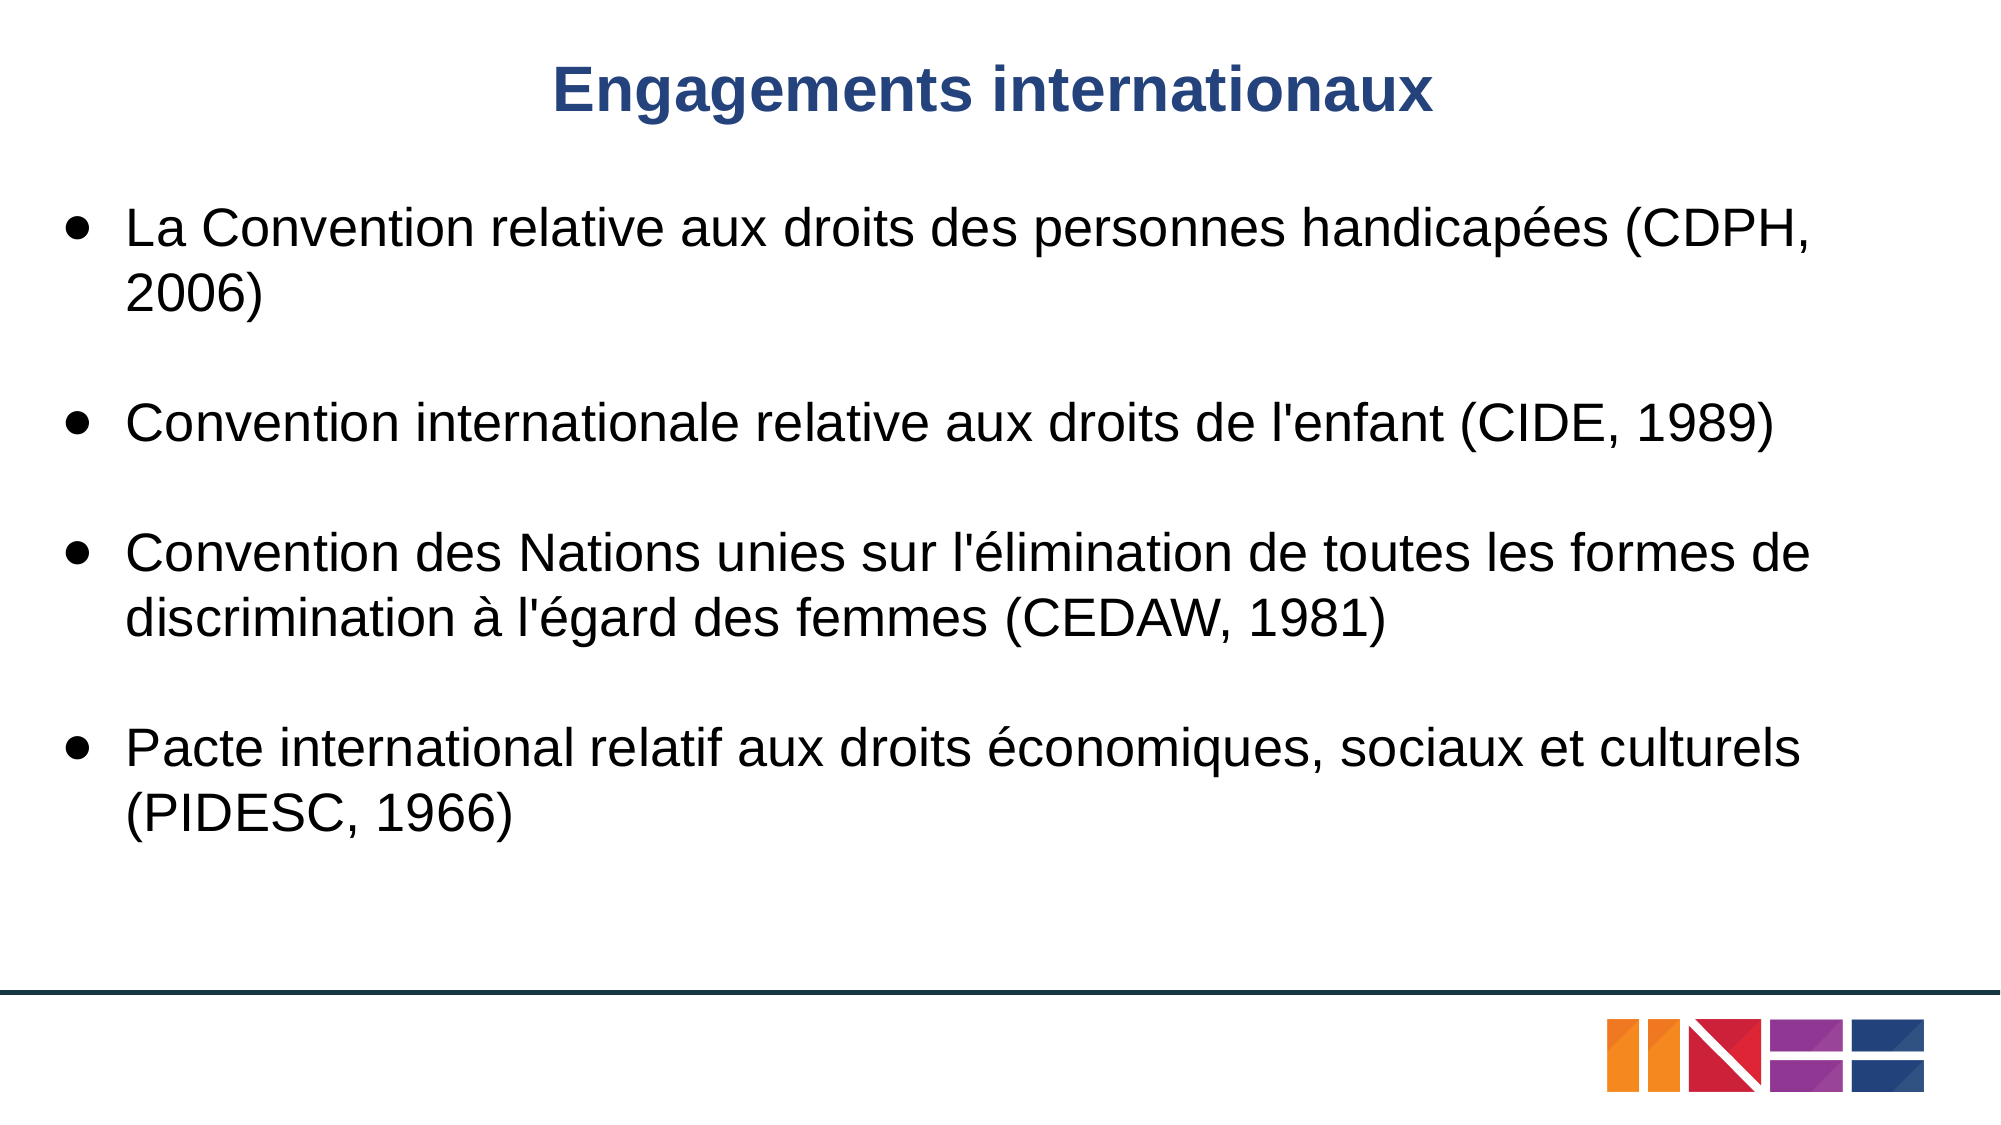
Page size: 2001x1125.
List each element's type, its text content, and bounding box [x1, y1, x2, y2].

picture [1607, 1019, 1924, 1092]
list La Convention relative aux droits des personnes handicapées (CDPH, 2006) Convention internationale relative aux droits de l'enfant (CIDE, 1989) Convention des Nations unies sur l'élimination de toutes les formes de discrimination à l'égard des femmes (CEDAW, 1981) Pacte international relatif aux droits économiques, sociaux et culturels (PIDESC, 1966) [31, 172, 1971, 965]
title Engagements internationaux [31, 28, 1957, 145]
